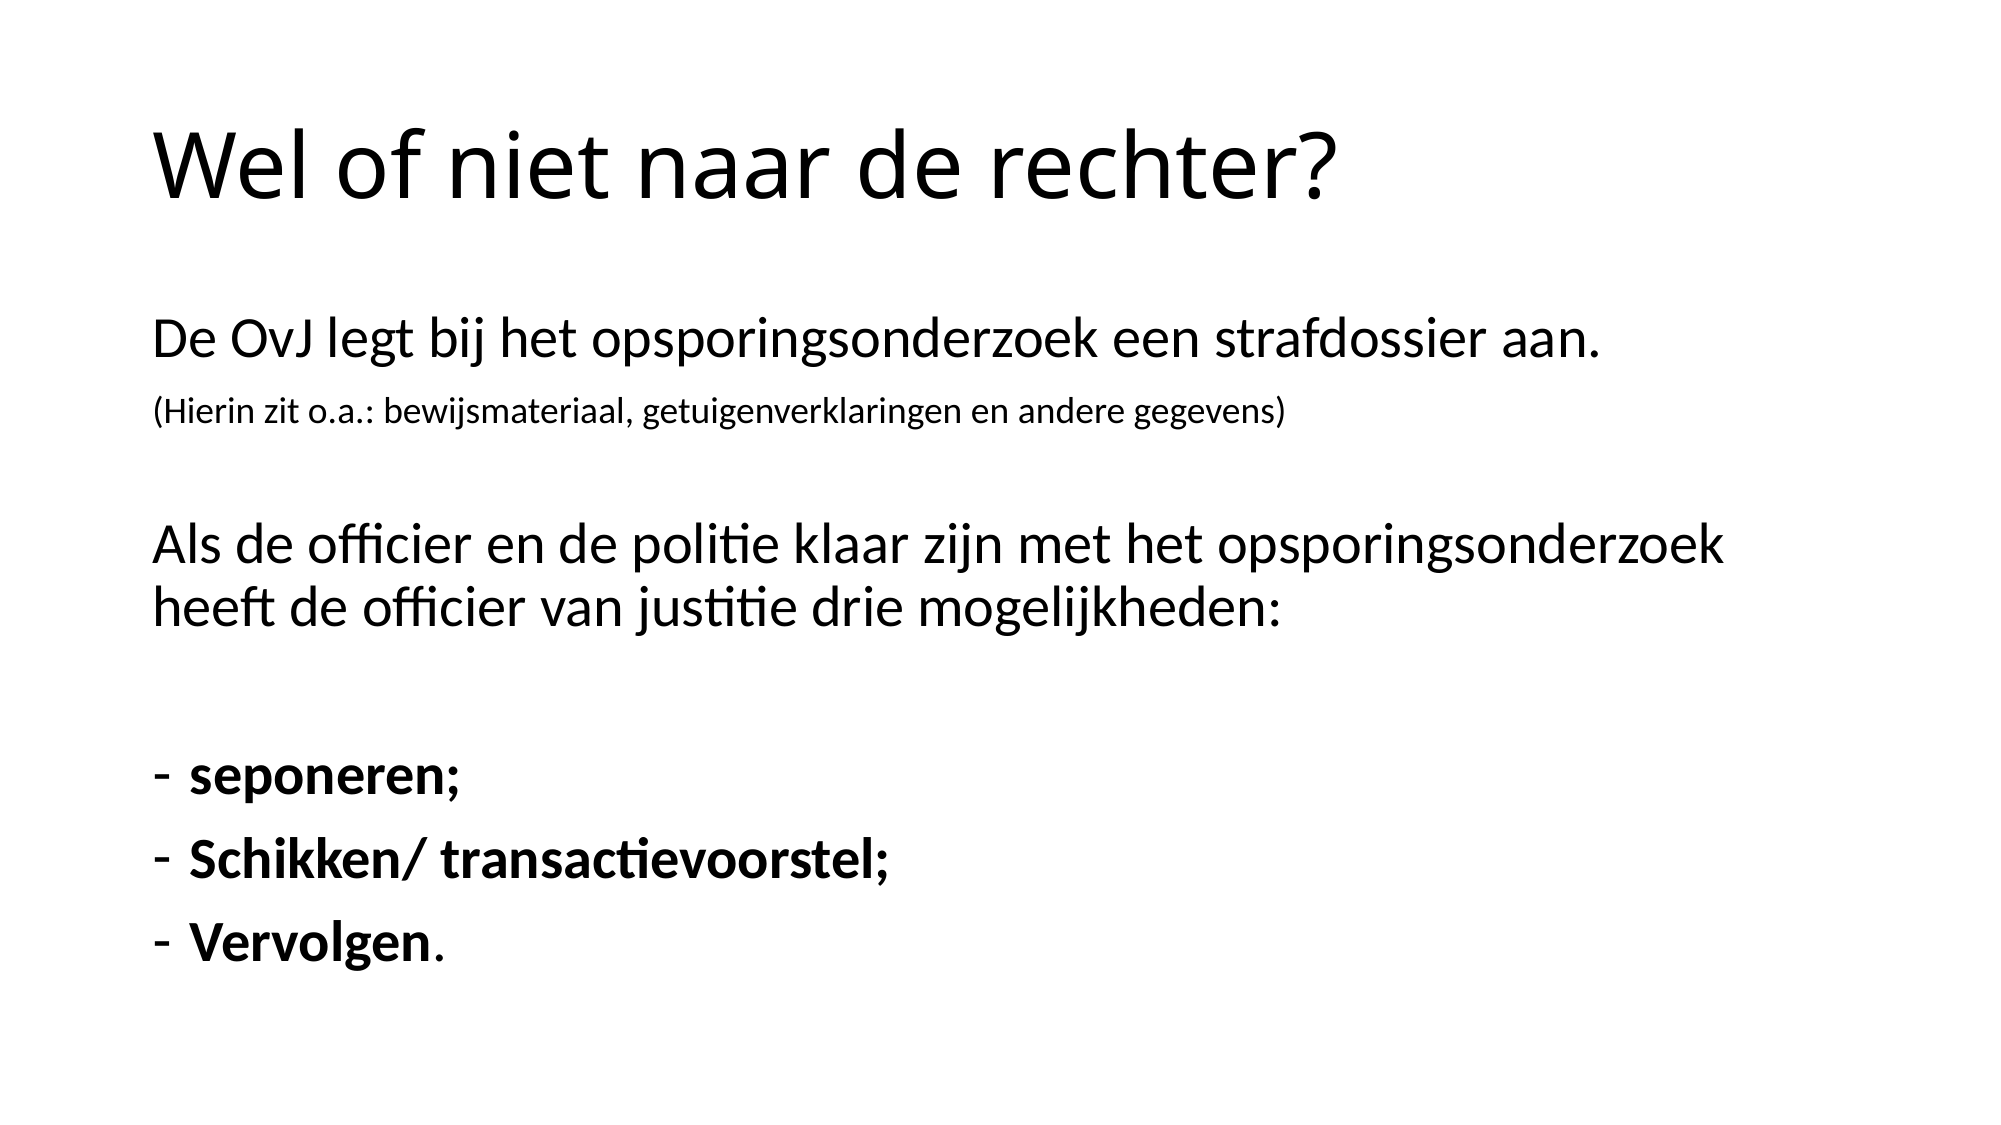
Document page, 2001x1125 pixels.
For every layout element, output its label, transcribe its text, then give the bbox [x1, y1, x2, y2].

title Wel of niet naar de rechter? [137, 59, 1863, 278]
list De OvJ legt bij het opsporingsonderzoek een strafdossier aan. (Hierin zit o.a.: bewijsmateriaal, getuigenverklaringen en andere gegevens) Als de officier en de politie klaar zijn met het opsporingsonderzoek heeft de officier van justitie drie mogelijkheden: seponeren; Schikken/ transactievoorstel; Vervolgen. [137, 299, 1863, 1014]
